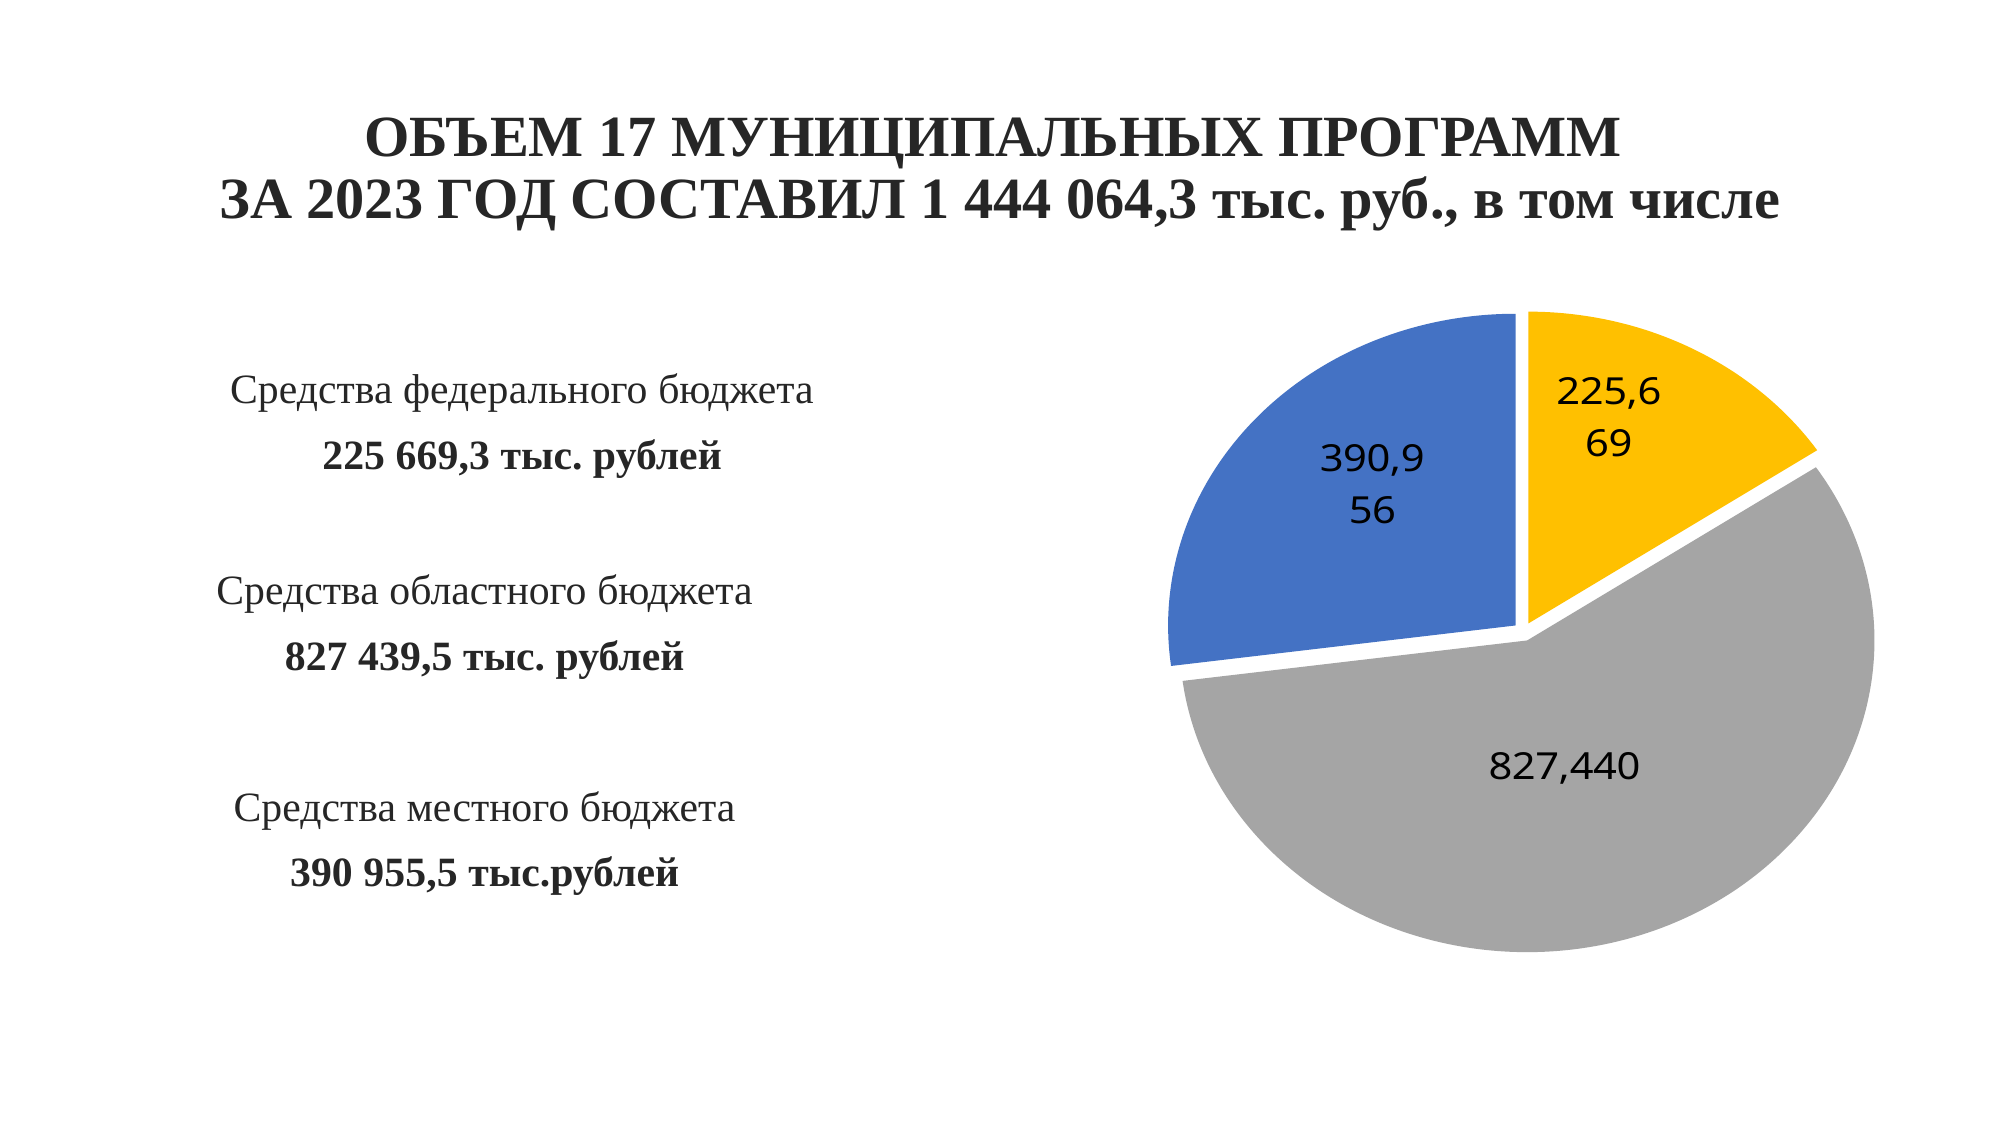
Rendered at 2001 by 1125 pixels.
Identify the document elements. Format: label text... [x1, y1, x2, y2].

title ОБЪЕМ 17 МУНИЦИПАЛЬНЫХ ПРОГРАММ ЗА 2023 ГОД СОСТАВИЛ 1 444 064,3 тыс. руб., в том числе [137, 59, 1863, 278]
chart [1095, 237, 2000, 992]
text_box Средства федерального бюджета 225 669,3 тыс. рублей [137, 322, 907, 524]
text_box Средства областного бюджета 827 439,5 тыс. рублей [98, 523, 872, 725]
text_box Средства местного бюджета 390 955,5 тыс.рублей [98, 738, 872, 943]
